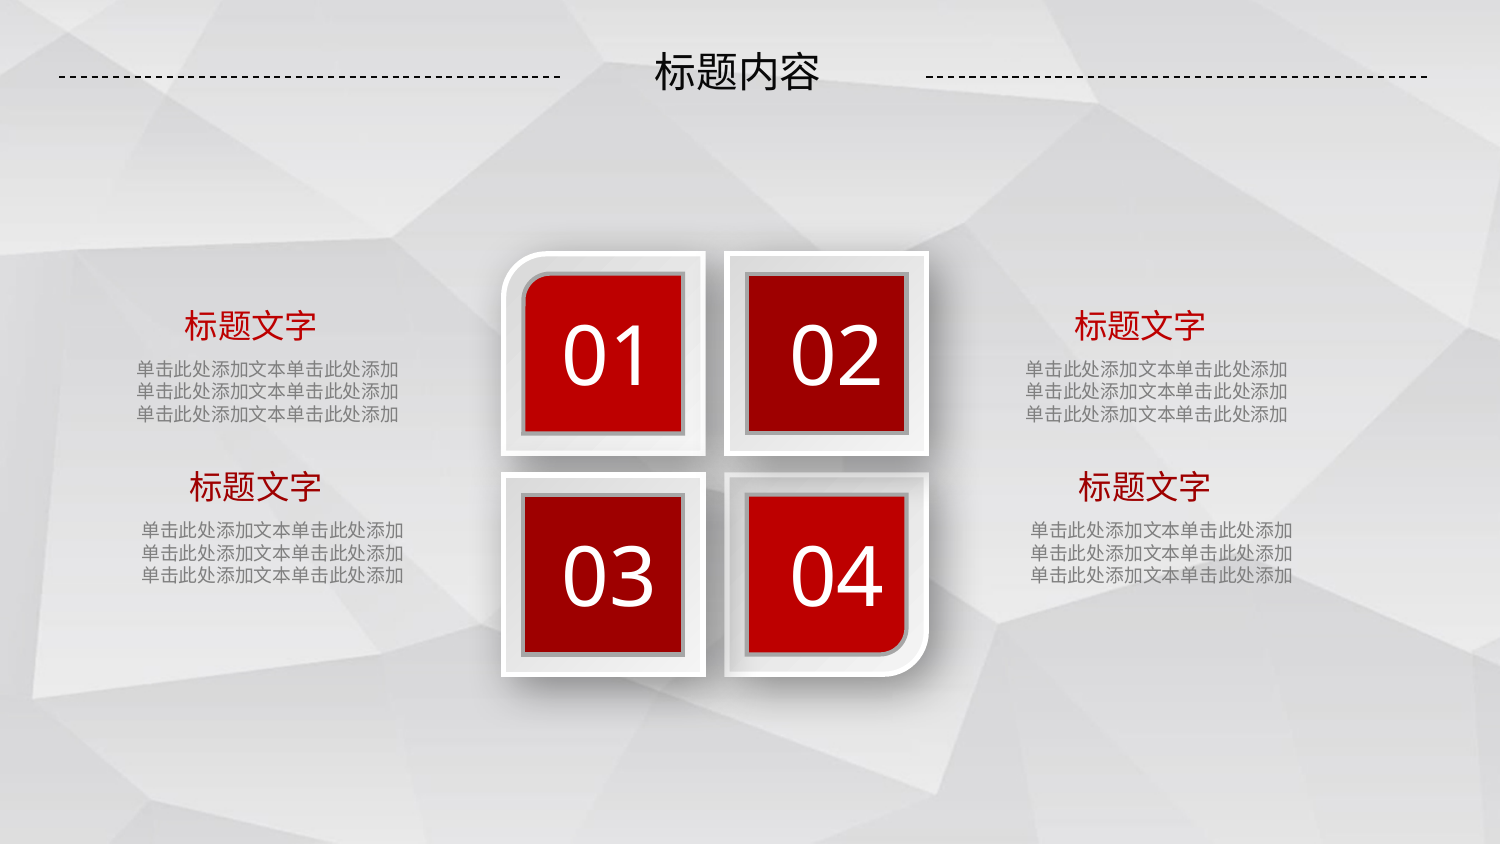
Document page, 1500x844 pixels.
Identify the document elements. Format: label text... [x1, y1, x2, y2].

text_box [503, 253, 927, 675]
picture [0, 0, 1500, 844]
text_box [1025, 305, 1316, 434]
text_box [1030, 466, 1321, 595]
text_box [136, 305, 427, 434]
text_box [141, 466, 432, 595]
text_box 标题内容 [608, 38, 868, 104]
